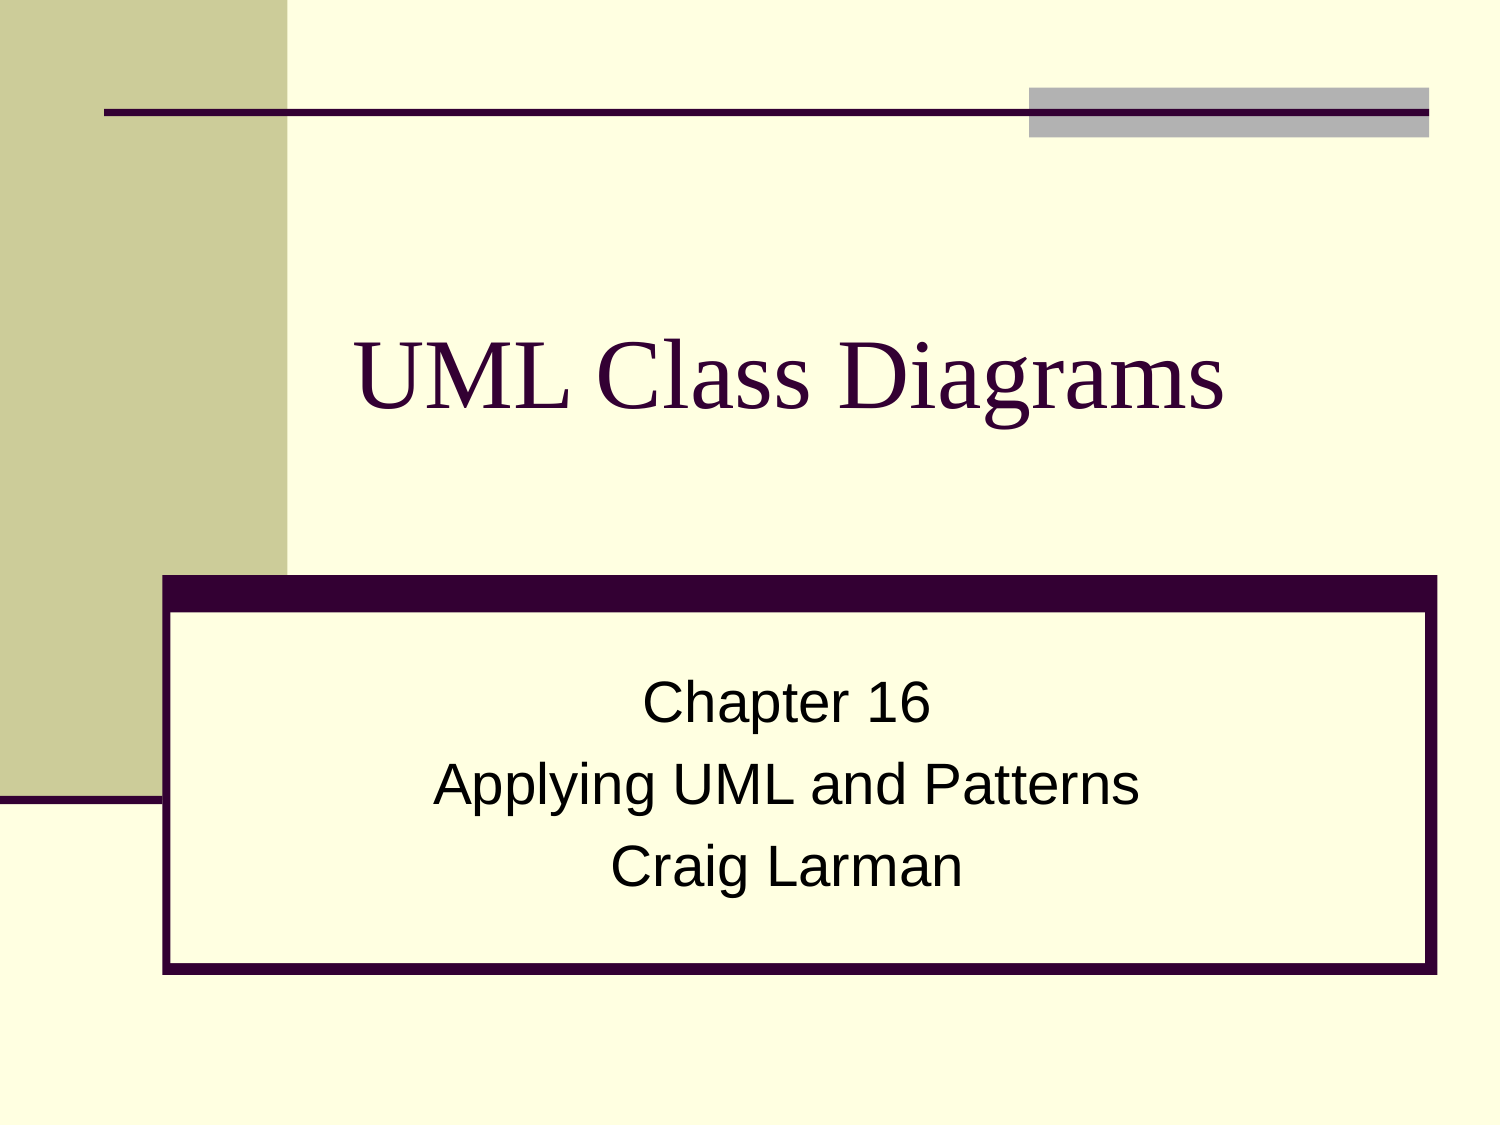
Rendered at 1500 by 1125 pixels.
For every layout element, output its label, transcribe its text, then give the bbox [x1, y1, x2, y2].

subtitle Chapter 16 Applying UML and Patterns Craig Larman [224, 649, 1351, 913]
title UML Class Diagrams [337, 187, 1426, 551]
